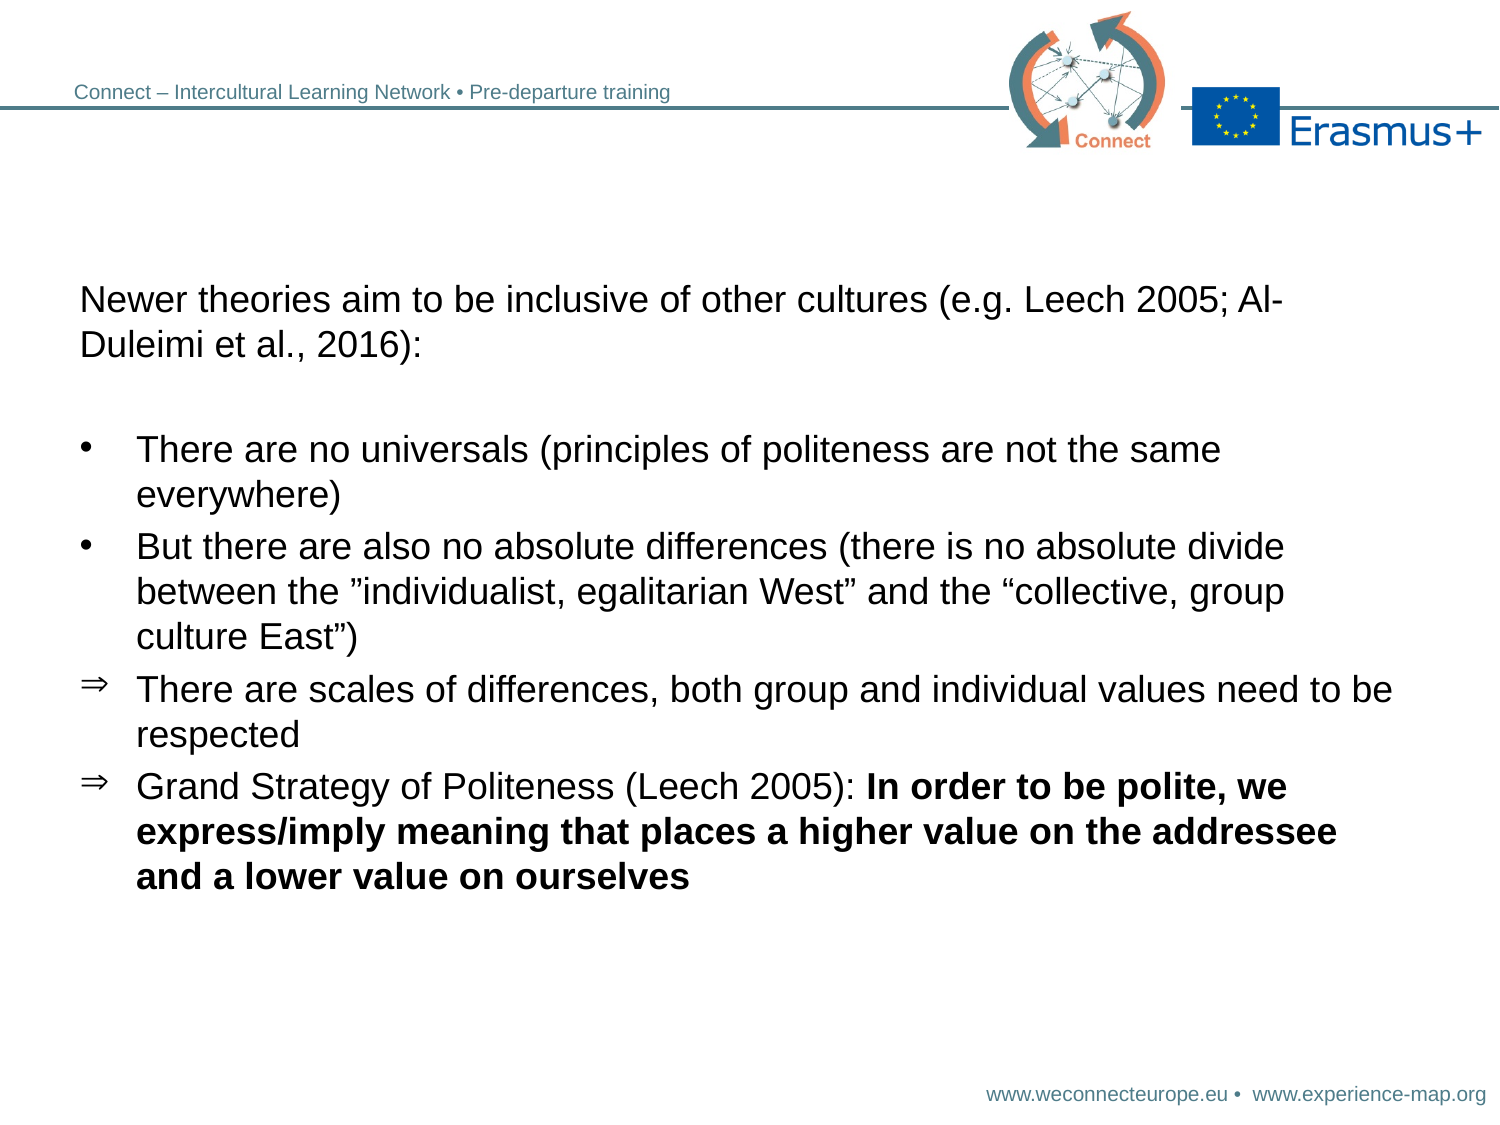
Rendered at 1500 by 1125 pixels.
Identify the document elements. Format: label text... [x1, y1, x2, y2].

list Newer theories aim to be inclusive of other cultures (e.g. Leech 2005; Al-Duleimi et al., 2016): There are no universals (principles of politeness are not the same everywhere) But there are also no absolute differences (there is no absolute divide between the ”individualist, egalitarian West” and the “collective, group culture East”) There are scales of differences, both group and individual values need to be respected Grand Strategy of Politeness (Leech 2005): In order to be polite, we express/imply meaning that places a higher value on the addressee and a lower value on ourselves [64, 267, 1415, 1010]
picture [1009, 11, 1498, 162]
